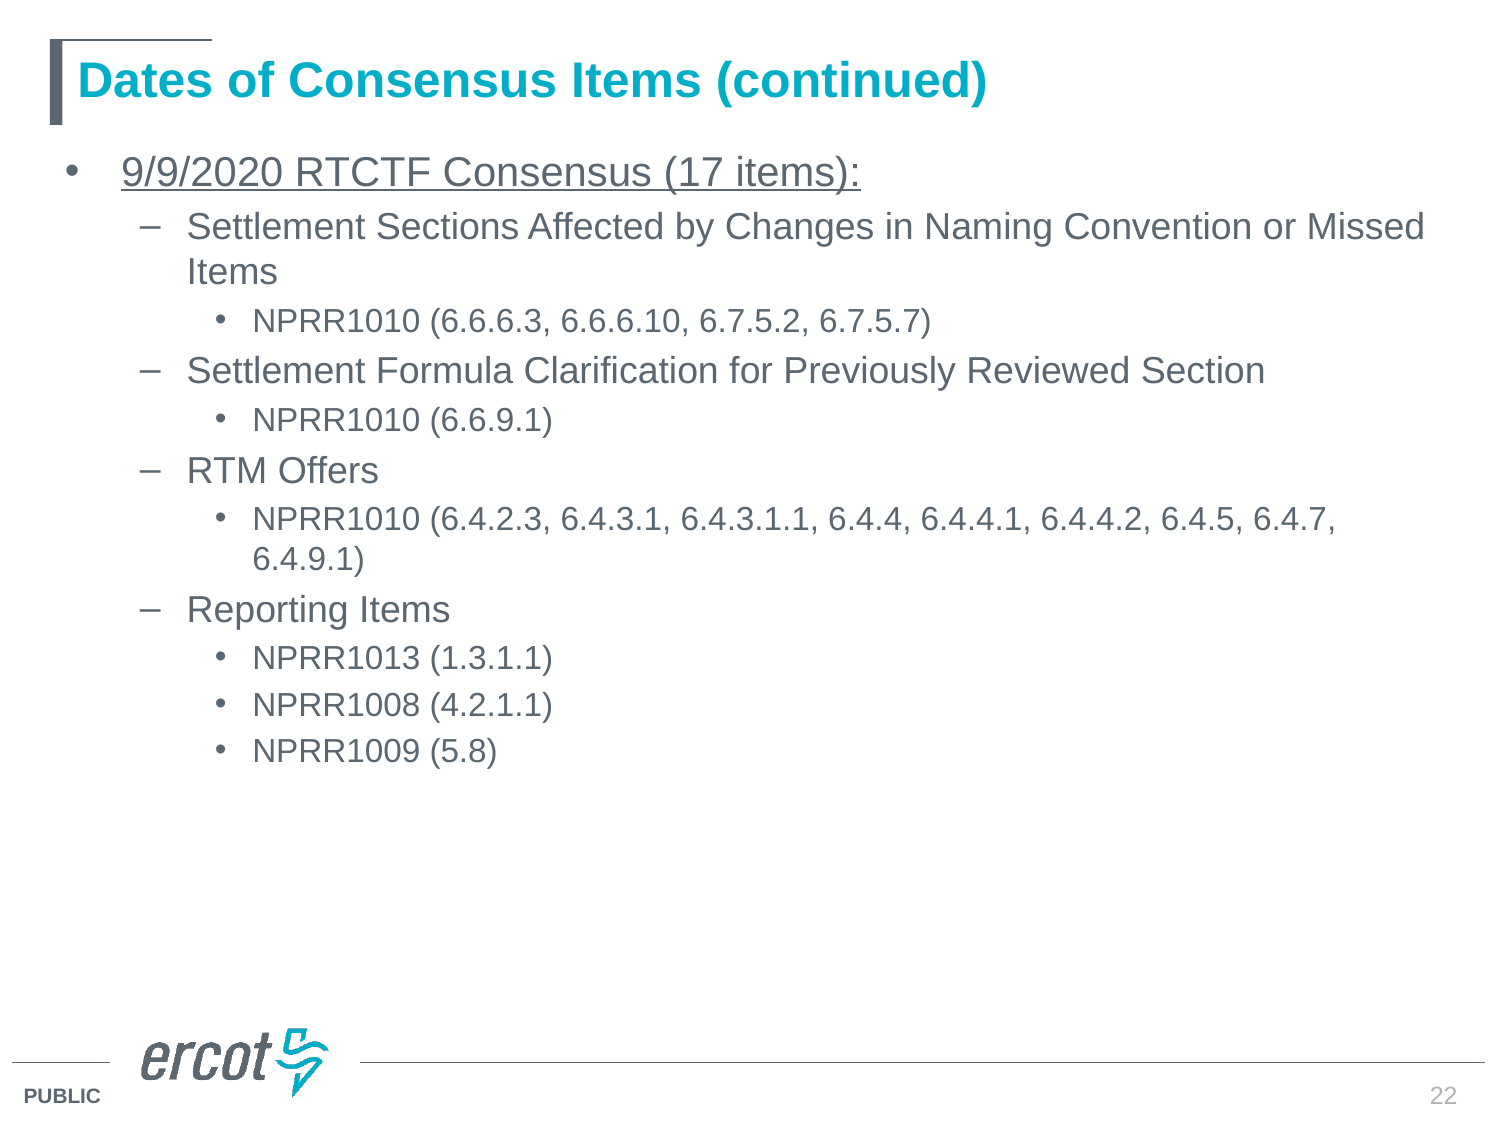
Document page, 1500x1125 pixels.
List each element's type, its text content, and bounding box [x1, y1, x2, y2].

list 9/9/2020 RTCTF Consensus (17 items): Settlement Sections Affected by Changes in Naming Convention or Missed Items NPRR1010 (6.6.6.3, 6.6.6.10, 6.7.5.2, 6.7.5.7) Settlement Formula Clarification for Previously Reviewed Section NPRR1010 (6.6.9.1) RTM Offers NPRR1010 (6.4.2.3, 6.4.3.1, 6.4.3.1.1, 6.4.4, 6.4.4.1, 6.4.4.2, 6.4.5, 6.4.7, 6.4.9.1) Reporting Items NPRR1013 (1.3.1.1) NPRR1008 (4.2.1.1) NPRR1009 (5.8) [50, 137, 1450, 967]
slide_number 22 [1400, 1076, 1488, 1113]
title Dates of Consensus Items (continued) [62, 39, 1450, 125]
picture [137, 1024, 332, 1100]
